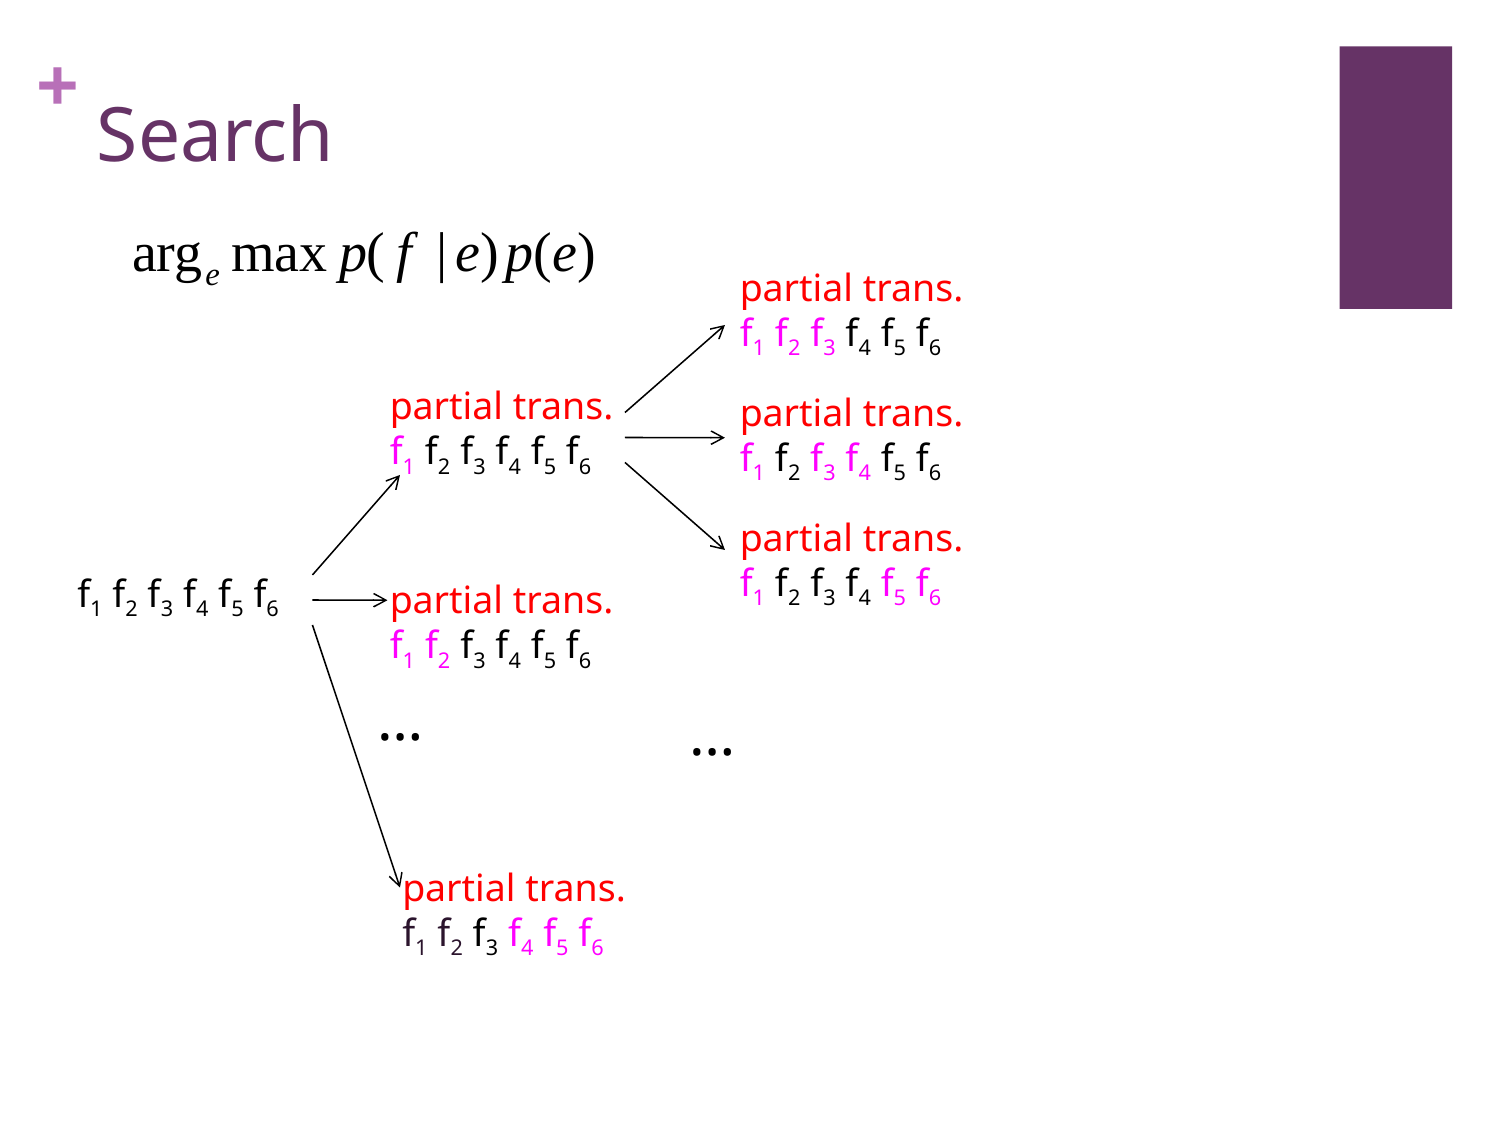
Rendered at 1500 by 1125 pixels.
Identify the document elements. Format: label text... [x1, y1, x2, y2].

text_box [124, 224, 602, 291]
text_box … [362, 675, 650, 760]
text_box partial trans. f1 f2 f3 f4 f5 f6 [725, 256, 1000, 368]
title Search [81, 79, 1322, 263]
text_box partial trans. f1 f2 f3 f4 f5 f6 [725, 506, 1000, 618]
text_box partial trans. f1 f2 f3 f4 f5 f6 [375, 568, 650, 680]
text_box partial trans. f1 f2 f3 f4 f5 f6 [375, 374, 650, 486]
text_box partial trans. f1 f2 f3 f4 f5 f6 [725, 381, 1000, 493]
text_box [305, 480, 407, 570]
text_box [624, 324, 726, 413]
text_box f1 f2 f3 f4 f5 f6 [62, 562, 338, 629]
text_box partial trans. f1 f2 f3 f4 f5 f6 [387, 856, 663, 968]
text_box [224, 711, 488, 801]
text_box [624, 461, 726, 551]
text_box … [674, 689, 963, 774]
